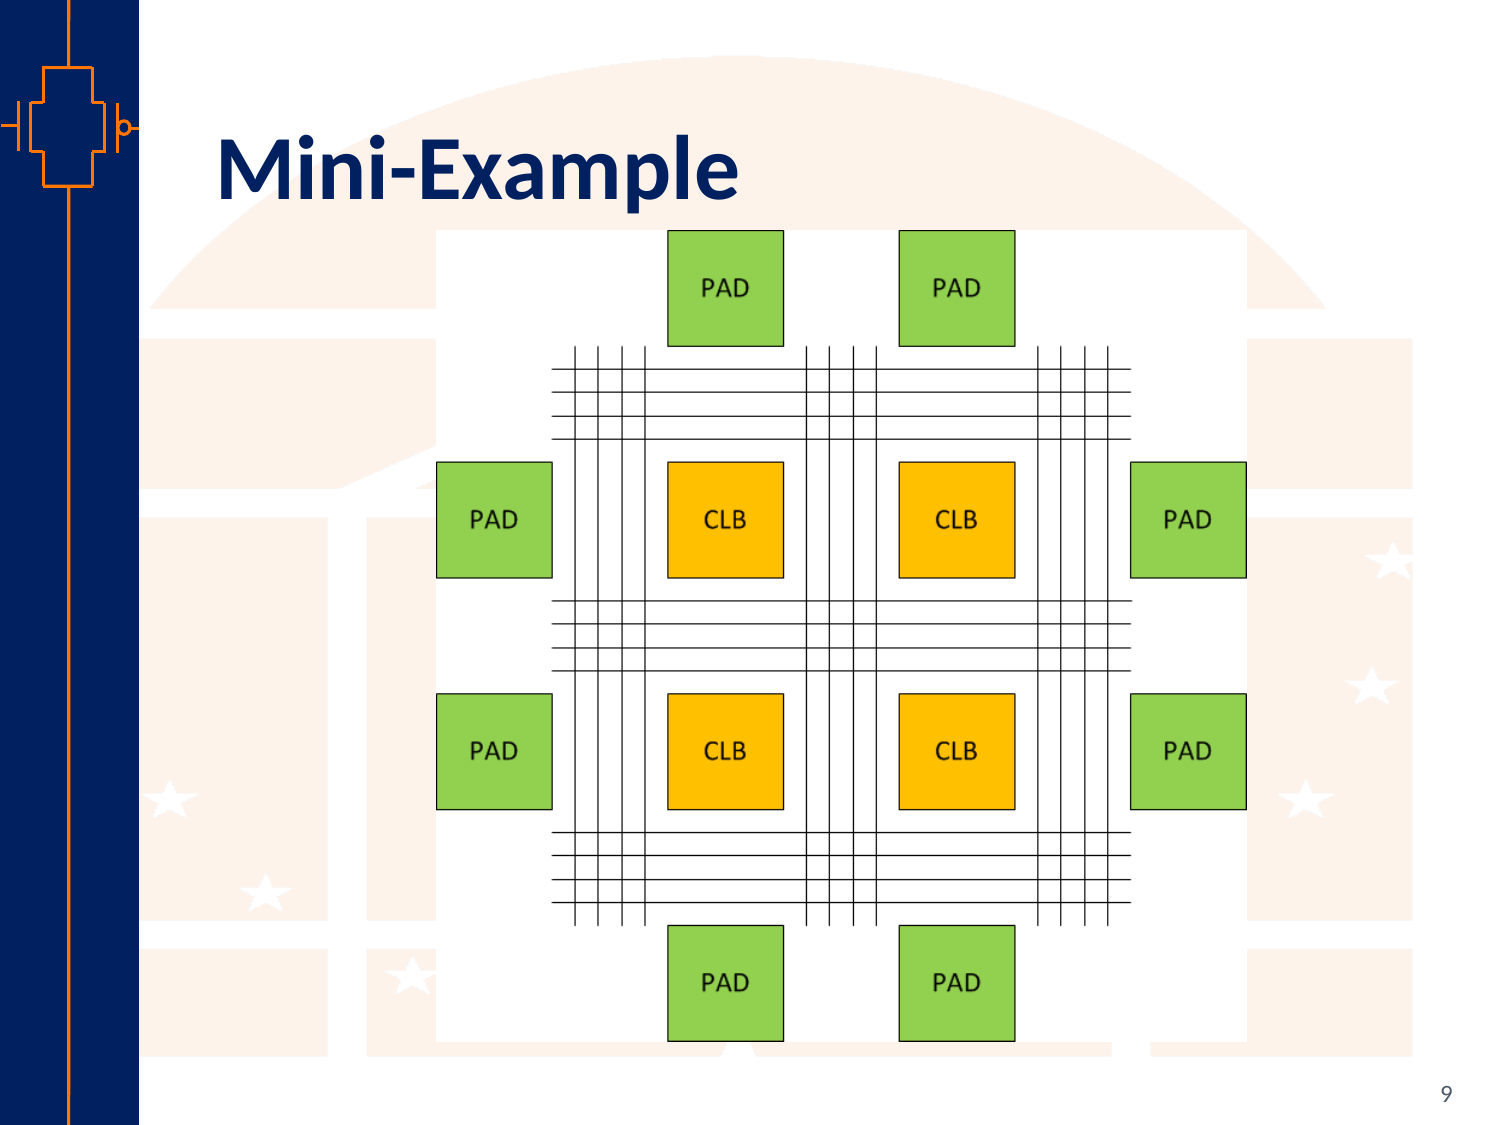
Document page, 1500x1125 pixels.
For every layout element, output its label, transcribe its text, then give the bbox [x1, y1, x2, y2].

picture [435, 230, 1248, 1042]
title Mini-Example [200, 37, 1388, 225]
slide_number 9 [1425, 1062, 1488, 1123]
